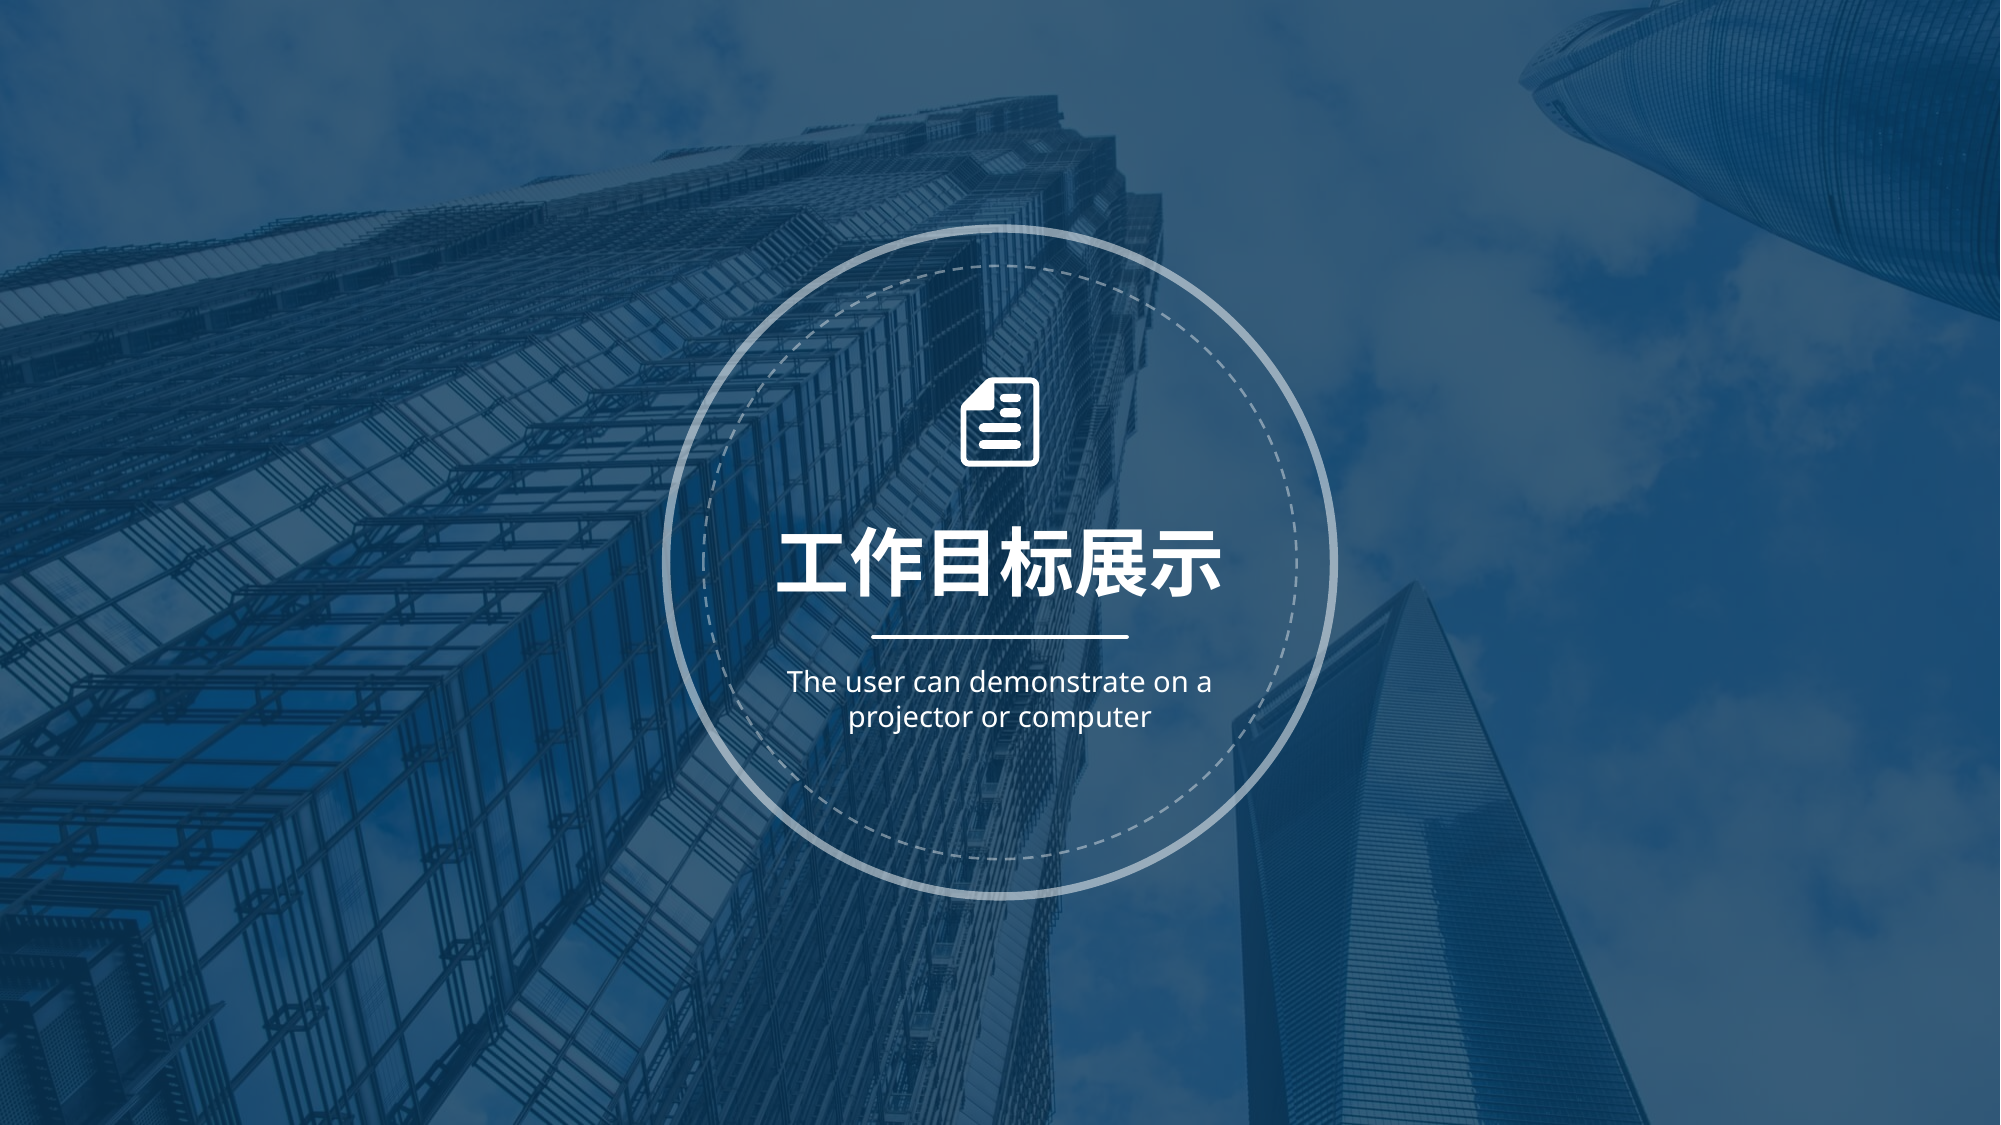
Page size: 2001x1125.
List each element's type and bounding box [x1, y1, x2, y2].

text_box [723, 508, 1277, 742]
picture [0, 0, 2000, 1125]
text_box [666, 228, 1334, 897]
